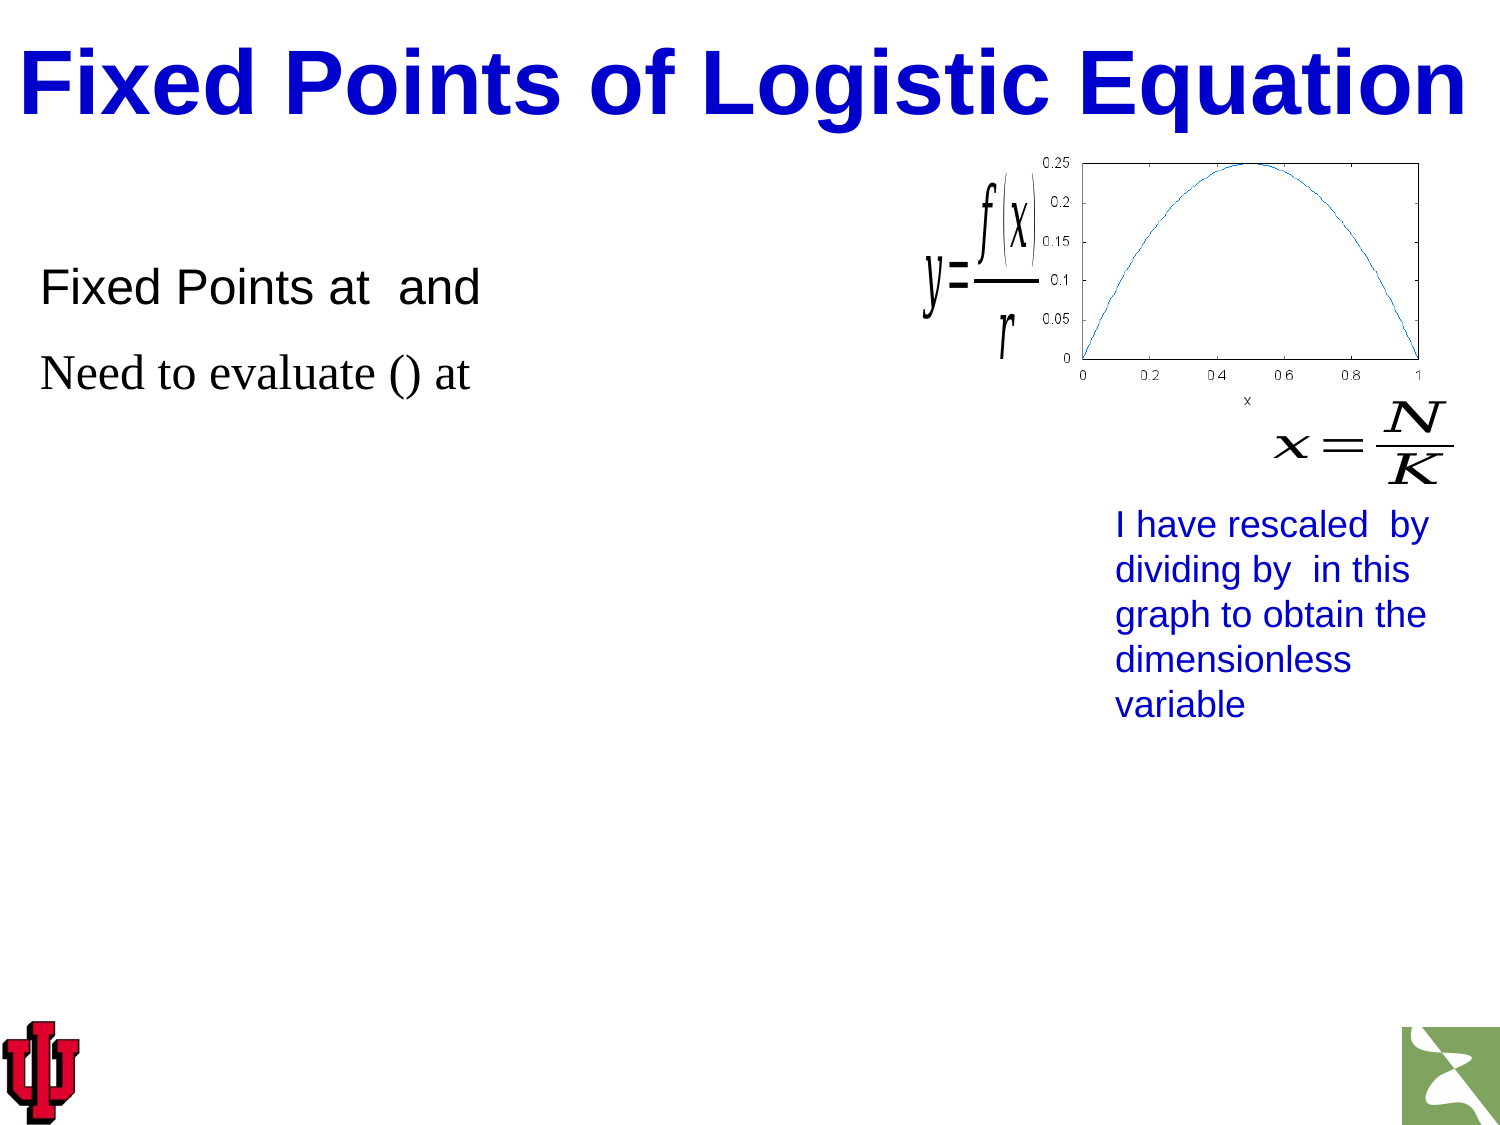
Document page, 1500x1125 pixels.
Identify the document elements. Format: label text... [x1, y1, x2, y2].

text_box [922, 144, 1457, 496]
title Fixed Points of Logistic Equation [0, 0, 1495, 159]
picture [1402, 1027, 1500, 1125]
picture [0, 1020, 80, 1125]
